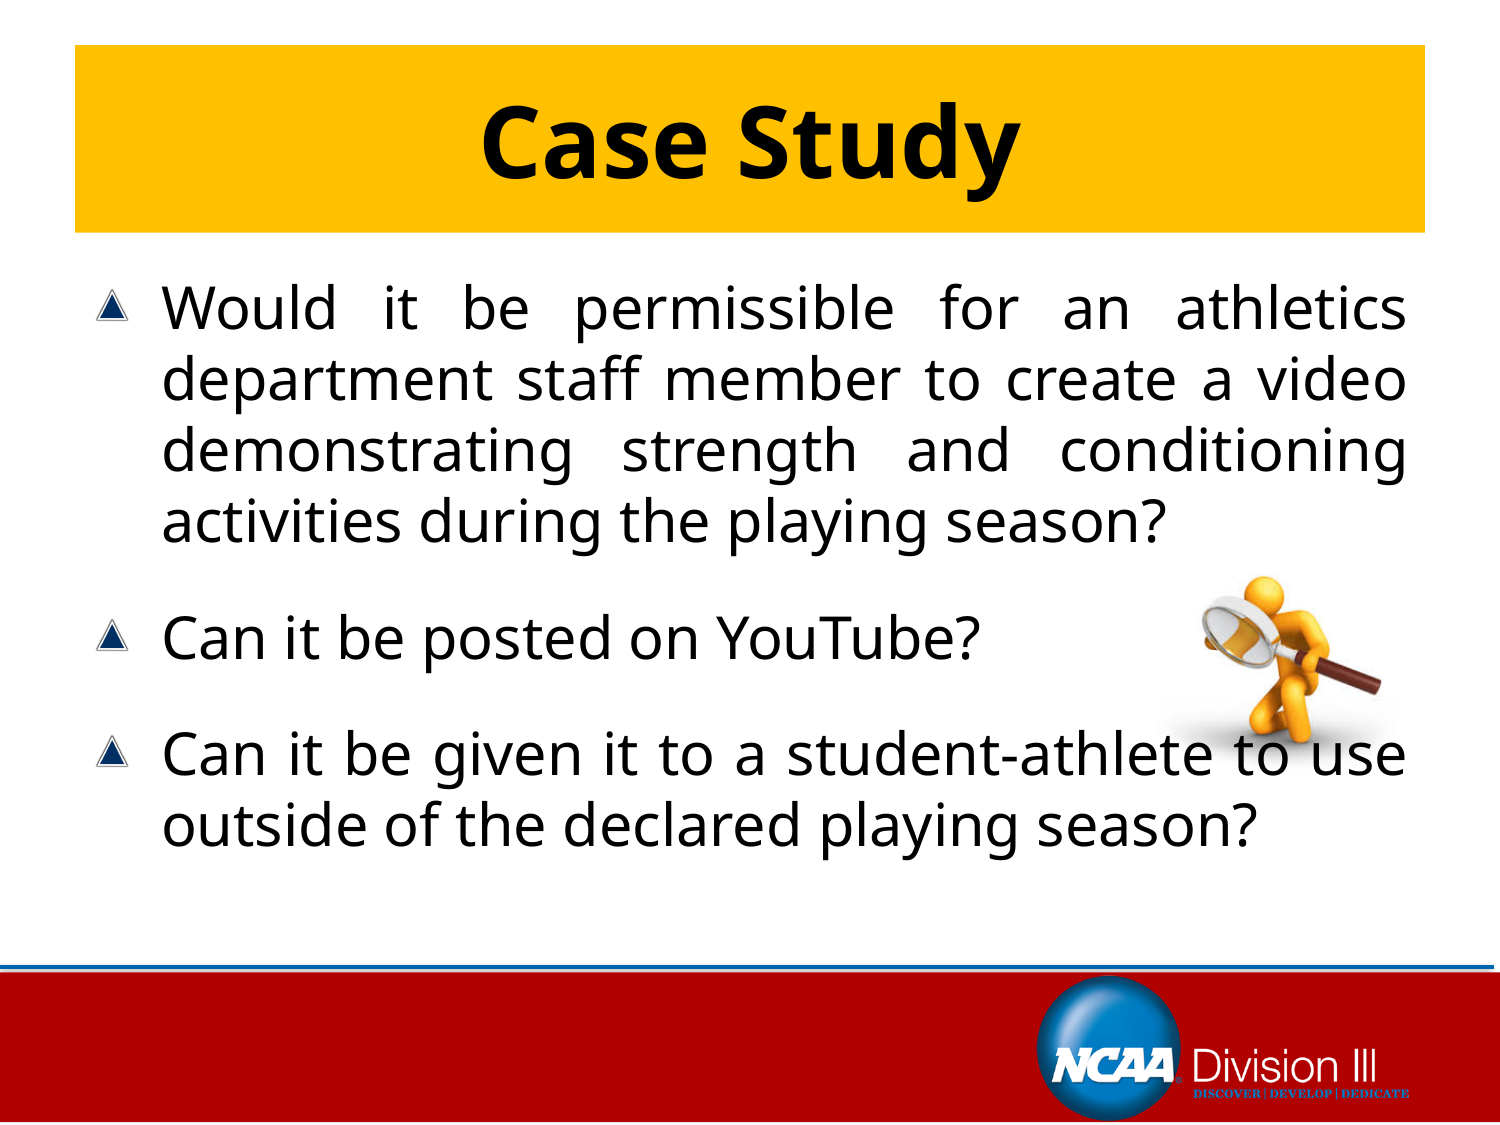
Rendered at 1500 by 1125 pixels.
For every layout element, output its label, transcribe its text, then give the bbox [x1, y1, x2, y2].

picture [90, 729, 134, 774]
title Case Study [75, 45, 1425, 233]
list Would it be permissible for an athletics department staff member to create a video demonstrating strength and conditioning activities during the playing season? Can it be posted on YouTube? Can it be given it to a student-athlete to use outside of the declared playing season? [75, 262, 1425, 981]
picture [1021, 981, 1423, 1125]
picture [90, 283, 134, 328]
picture [1145, 565, 1400, 788]
picture [90, 613, 134, 658]
